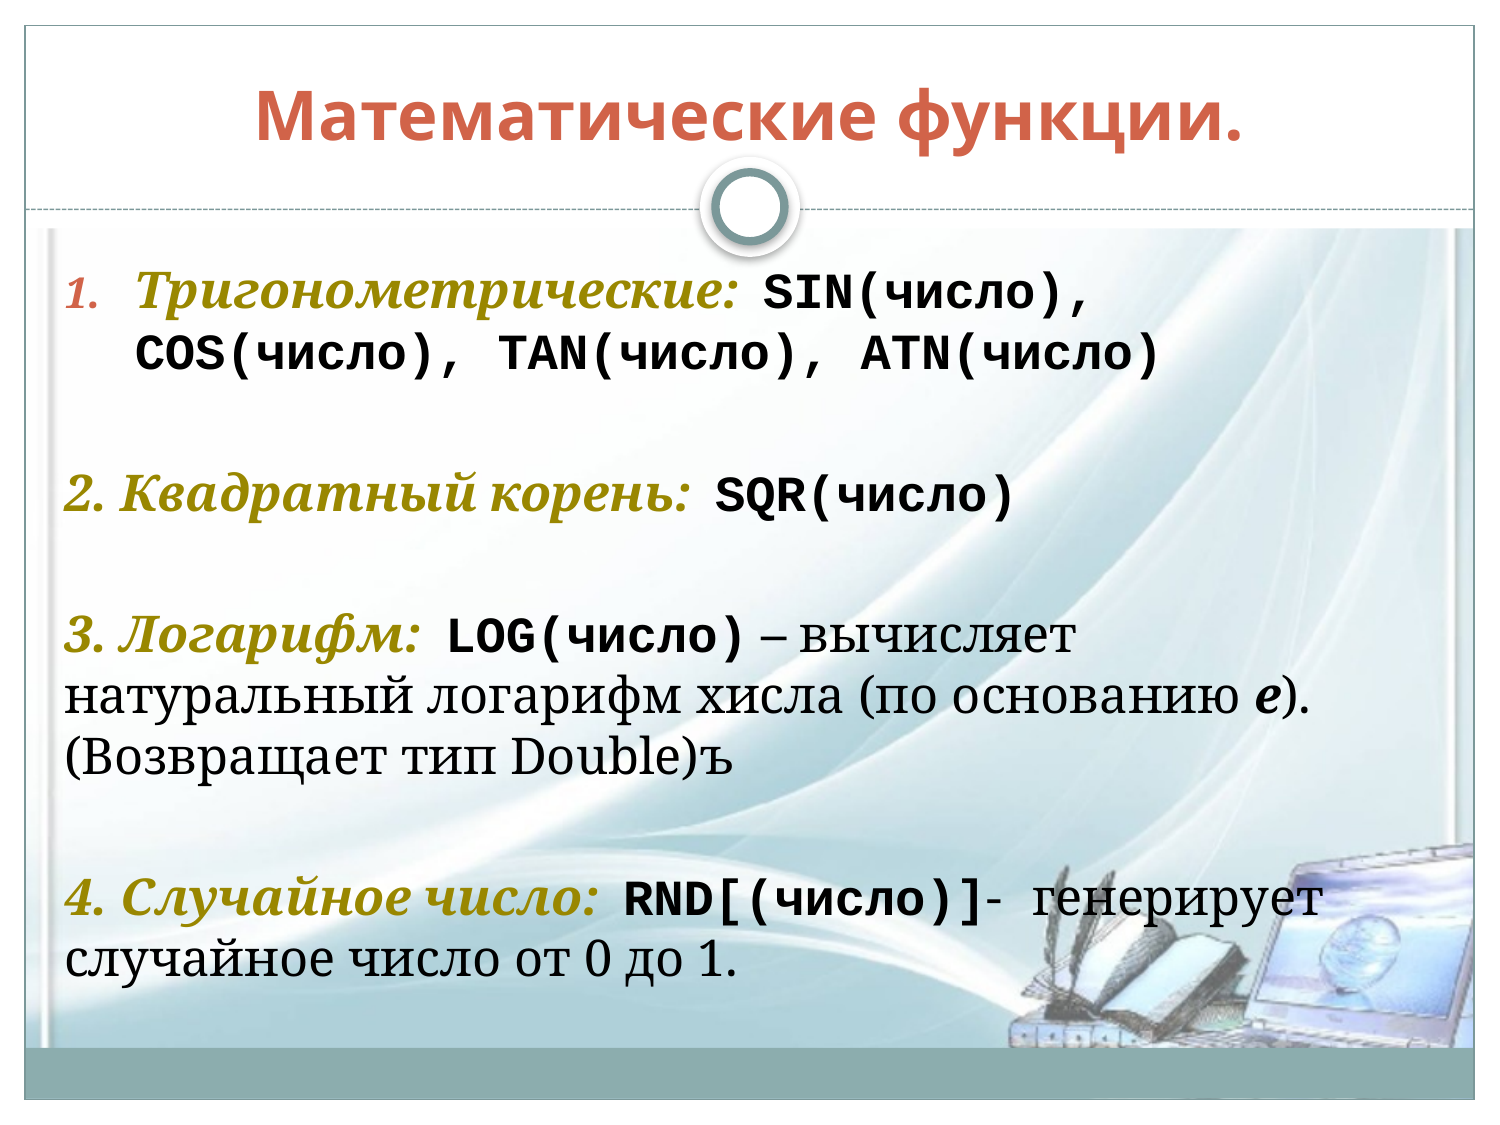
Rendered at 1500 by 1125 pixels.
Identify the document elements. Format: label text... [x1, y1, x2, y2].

picture [26, 229, 1473, 1047]
list Тригонометрические: SIN(число), COS(число), TAN(число), ATN(число) 2. Квадратный корень: SQR(число) 3. Логарифм: LOG(число) – вычисляет натуральный логарифм xисла (по основанию e). (Возвращает тип Double)ъ 4. Случайное число: RND[(число)]- генерирует случайное число от 0 до 1. [49, 250, 1445, 1001]
title Математические функции. [49, 37, 1450, 162]
